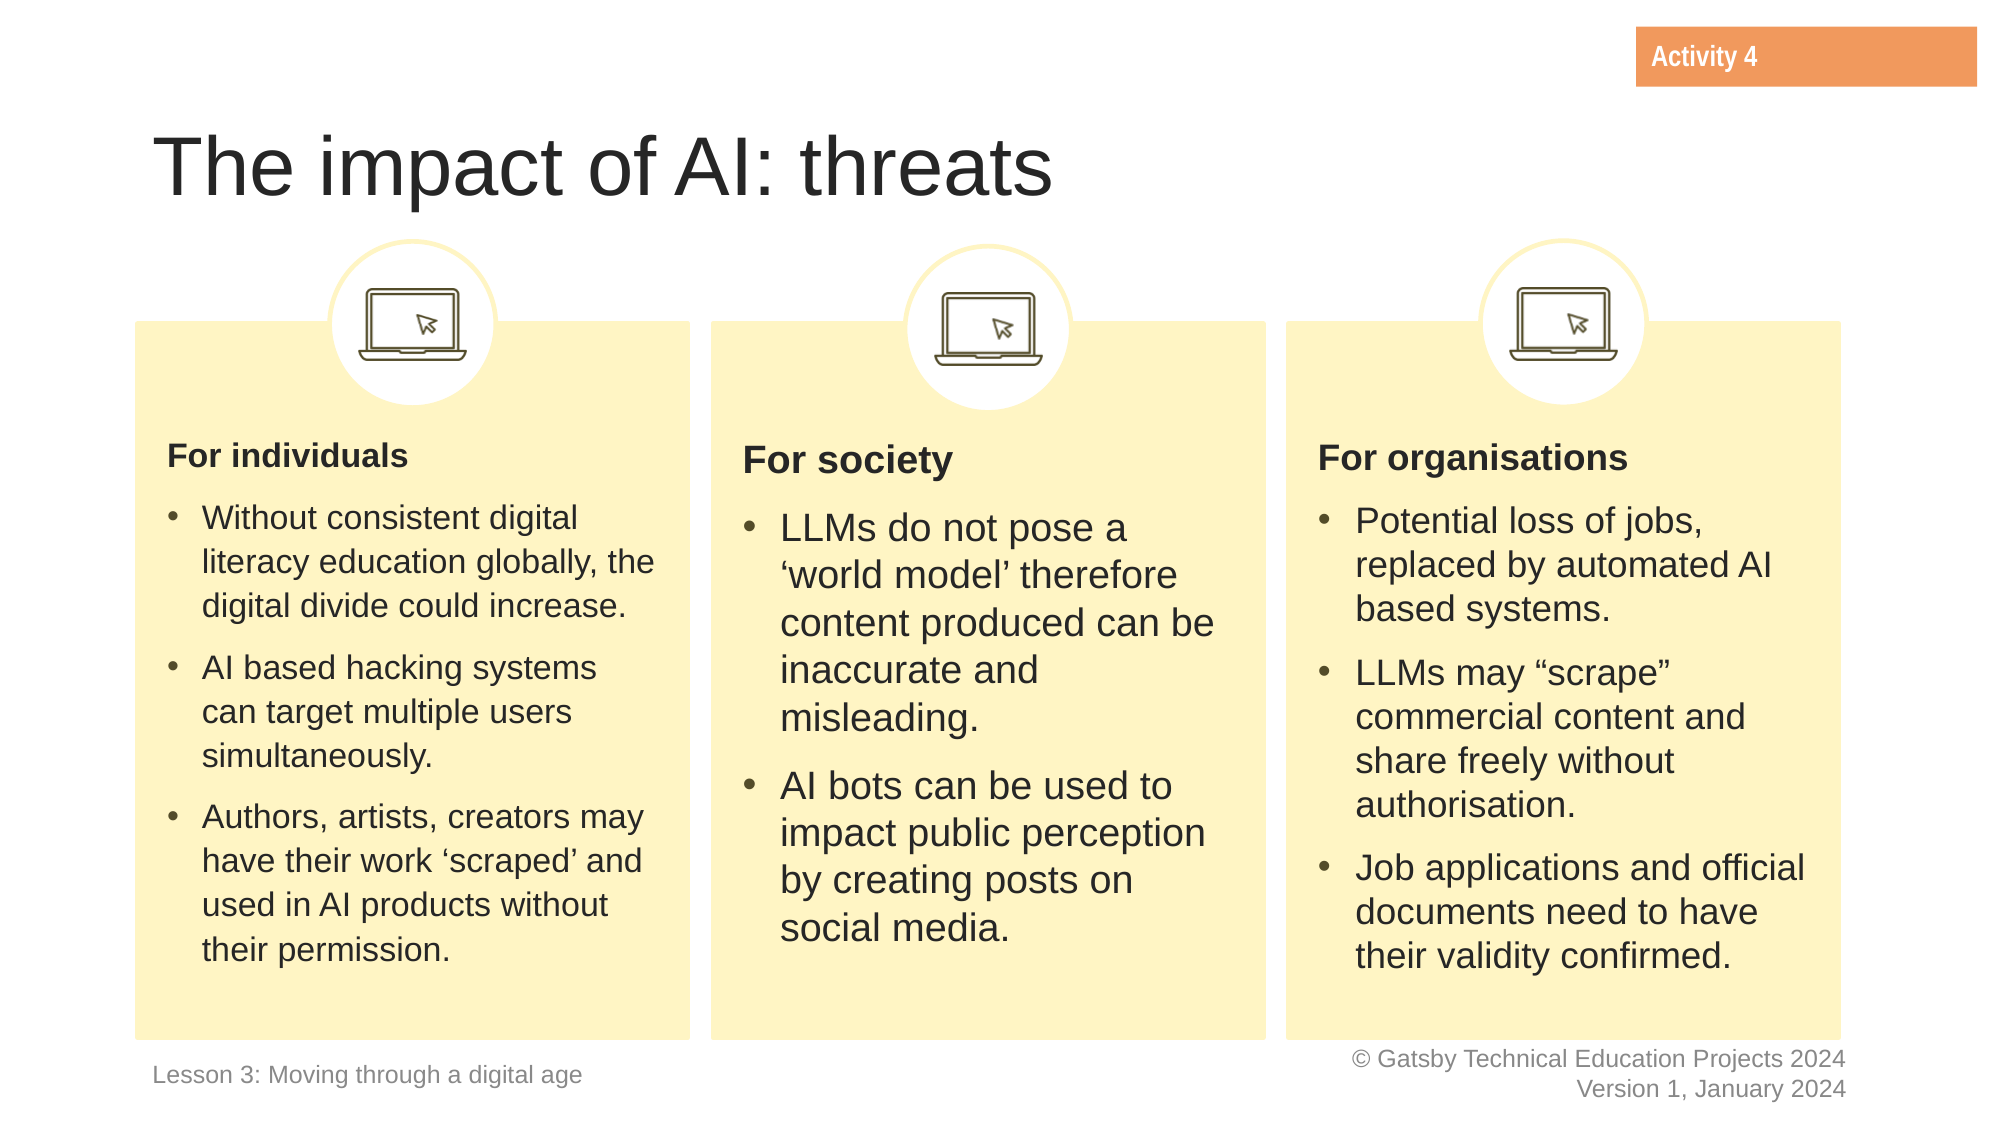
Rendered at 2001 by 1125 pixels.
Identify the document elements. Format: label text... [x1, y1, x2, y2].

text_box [329, 241, 497, 408]
title The impact of AI: threats [137, 59, 1863, 278]
list Activity 4 [1636, 26, 1978, 87]
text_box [1480, 240, 1647, 408]
text_box For organisations Potential loss of jobs, replaced by automated AI based systems. LLMs may “scrape” commercial content and share freely without authorisation. Job applications and official documents need to have their validity confirmed. [1288, 323, 1839, 1038]
list Lesson 3: Moving through a digital age [137, 1042, 829, 1103]
list For individuals Without consistent digital literacy education globally, the digital divide could increase. AI based hacking systems can target multiple users simultaneously. Authors, artists, creators may have their work ‘scraped’ and used in AI products without their permission. [135, 321, 690, 1040]
text_box For society LLMs do not pose a ‘world model’ therefore content produced can be inaccurate and misleading. AI bots can be used to impact public perception by creating posts on social media. [712, 323, 1264, 1038]
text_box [904, 245, 1072, 413]
